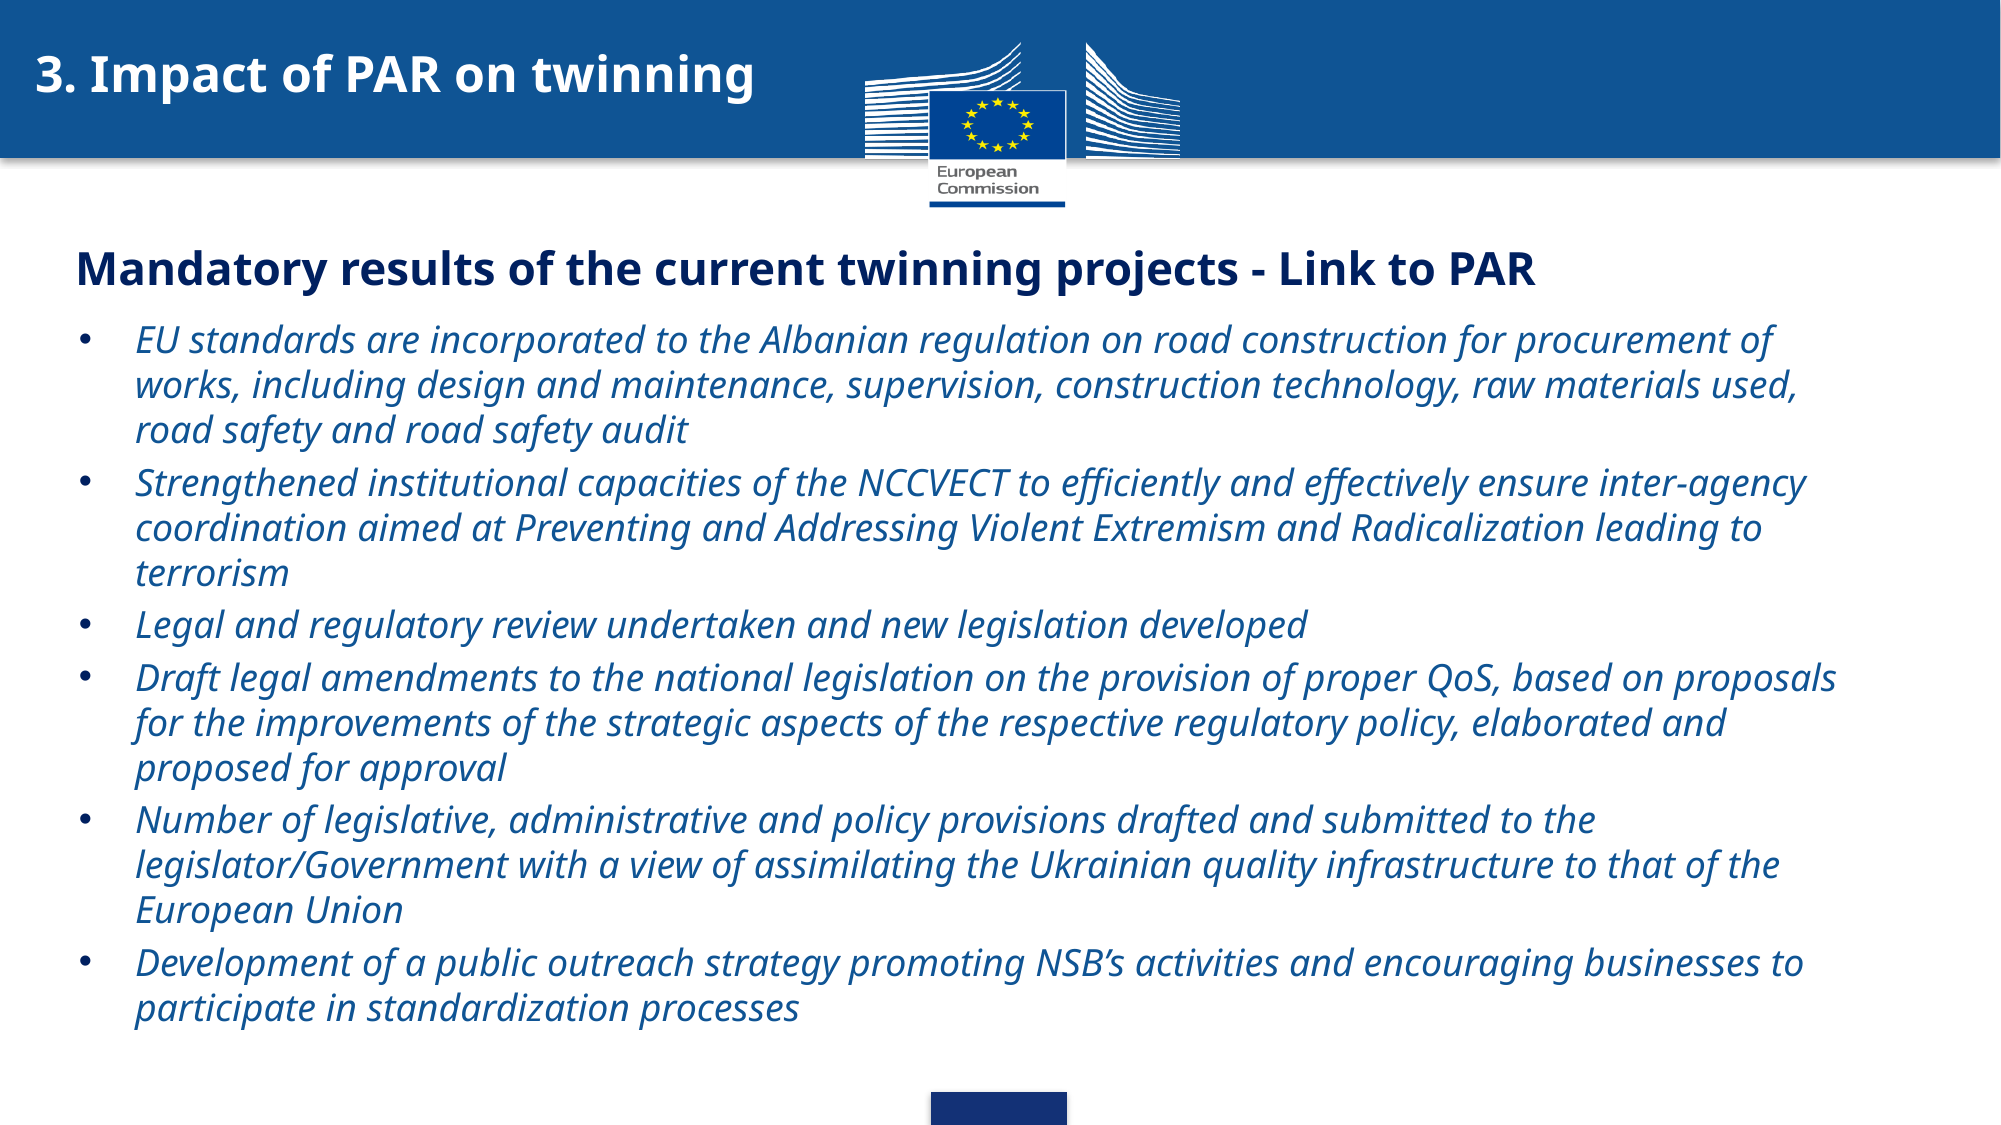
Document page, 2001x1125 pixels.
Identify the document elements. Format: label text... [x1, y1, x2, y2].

text_box 3. Impact of PAR on twinning [19, 19, 977, 126]
text_box Mandatory results of the current twinning projects - Link to PAR [60, 232, 1893, 302]
picture [865, 42, 1180, 208]
list EU standards are incorporated to the Albanian regulation on road construction for procurement of works, including design and maintenance, supervision, construction technology, raw materials used, road safety and road safety audit Strengthened institutional capacities of the NCCVECT to efficiently and effectively ensure inter-agency coordination aimed at Preventing and Addressing Violent Extremism and Radicalization leading to terrorism Legal and regulatory review undertaken and new legislation developed Draft legal amendments to the national legislation on the provision of proper QoS, based on proposals for the improvements of the strategic aspects of the respective regulatory policy, elaborated and proposed for approval Number of legislative, administrative and policy provisions drafted and submitted to the legislator/Government with a view of assimilating the Ukrainian quality infrastructure to that of the European Union Development of a public outreach strategy promoting NSB’s activities and encouraging businesses to participate in standardization processes [63, 308, 1902, 929]
